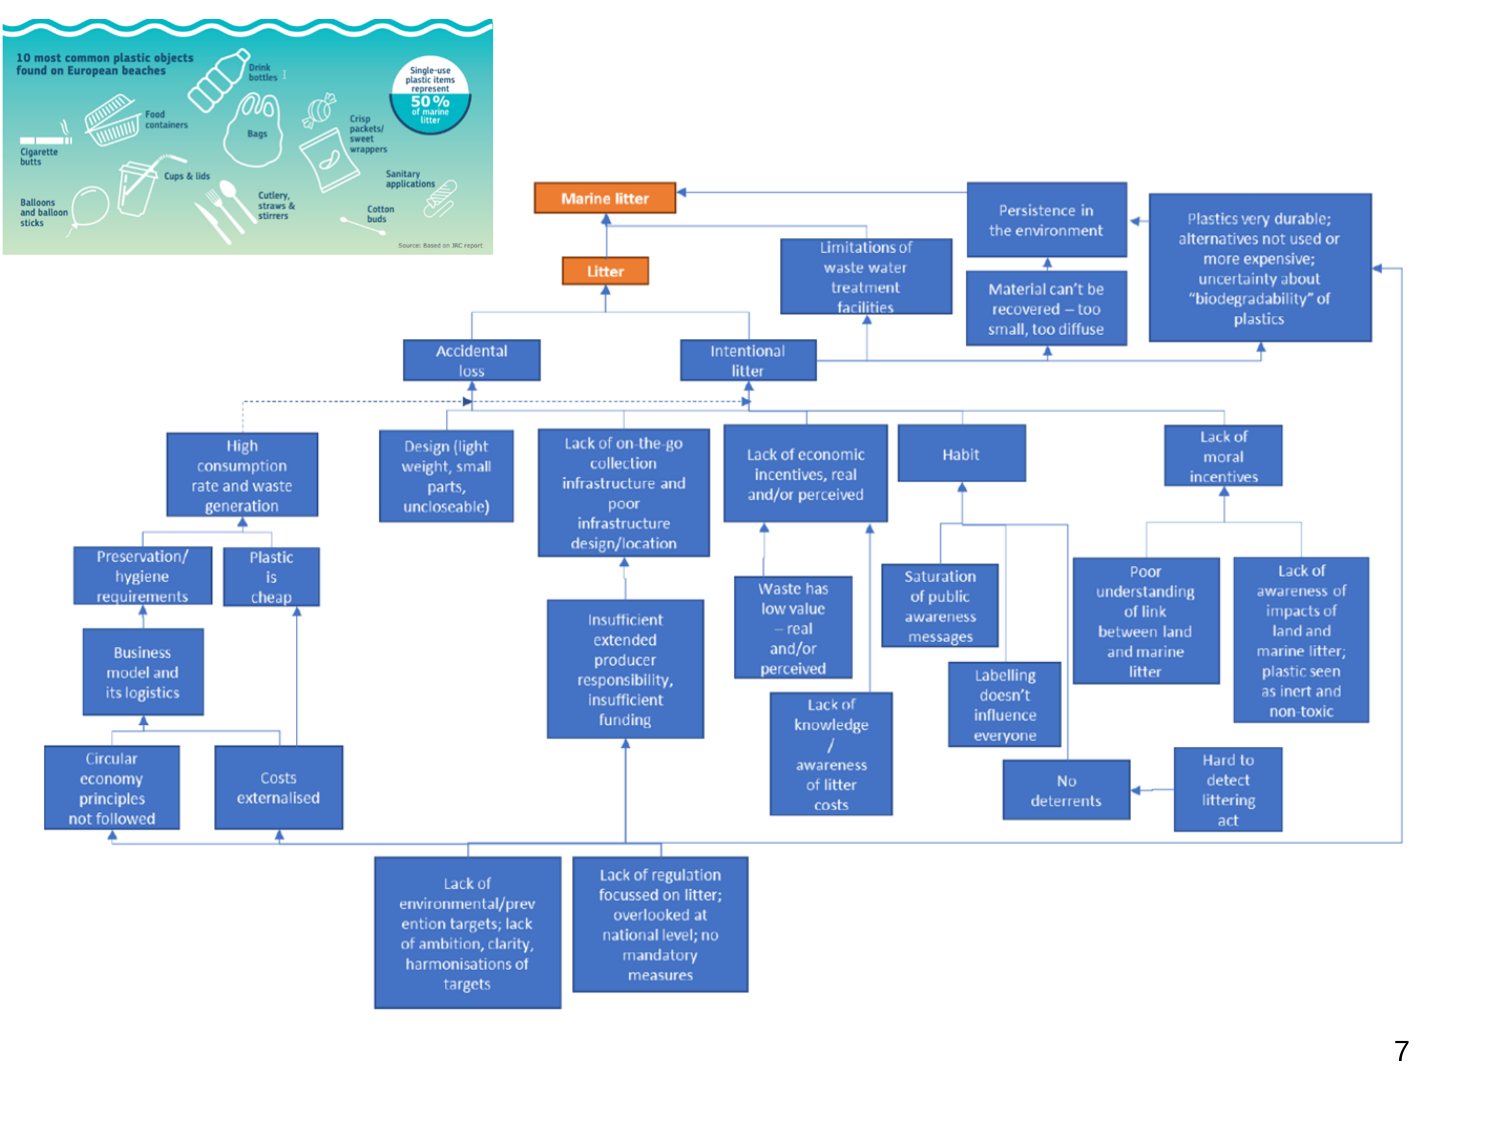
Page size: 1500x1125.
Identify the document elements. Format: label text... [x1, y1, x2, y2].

picture [1, 18, 1426, 1012]
slide_number 7 [1074, 1024, 1426, 1103]
